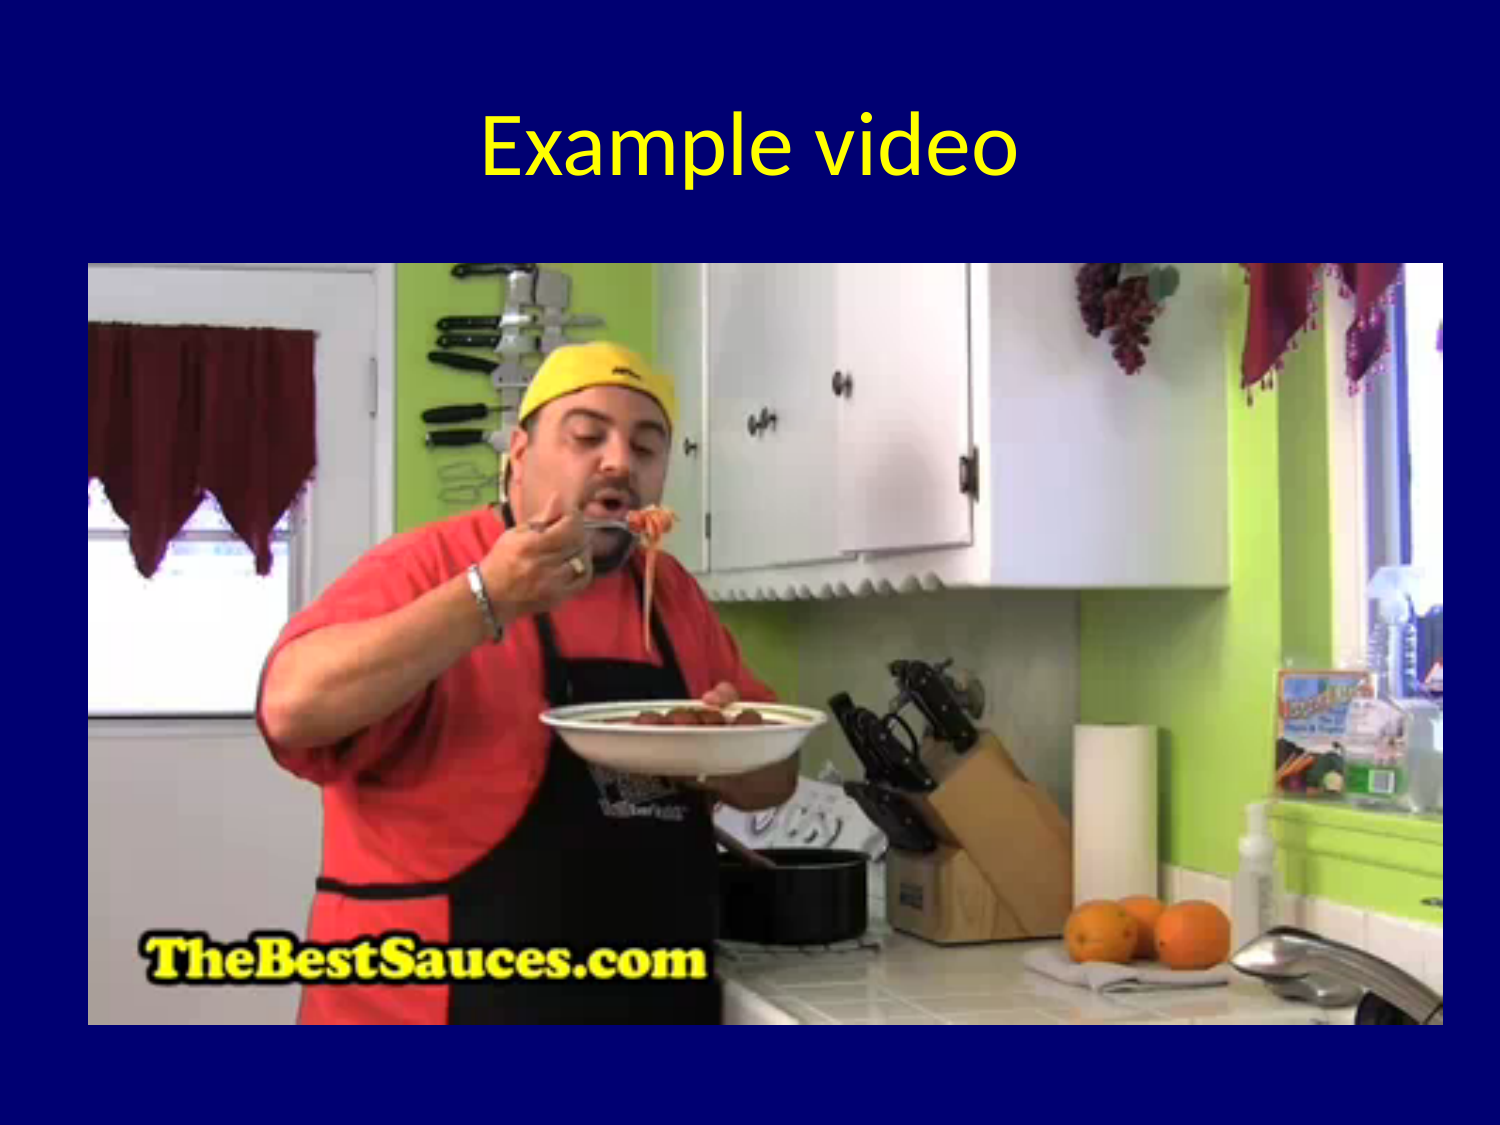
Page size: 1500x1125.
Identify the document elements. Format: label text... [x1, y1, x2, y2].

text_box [87, 262, 1444, 1026]
title Example video [75, 45, 1425, 233]
